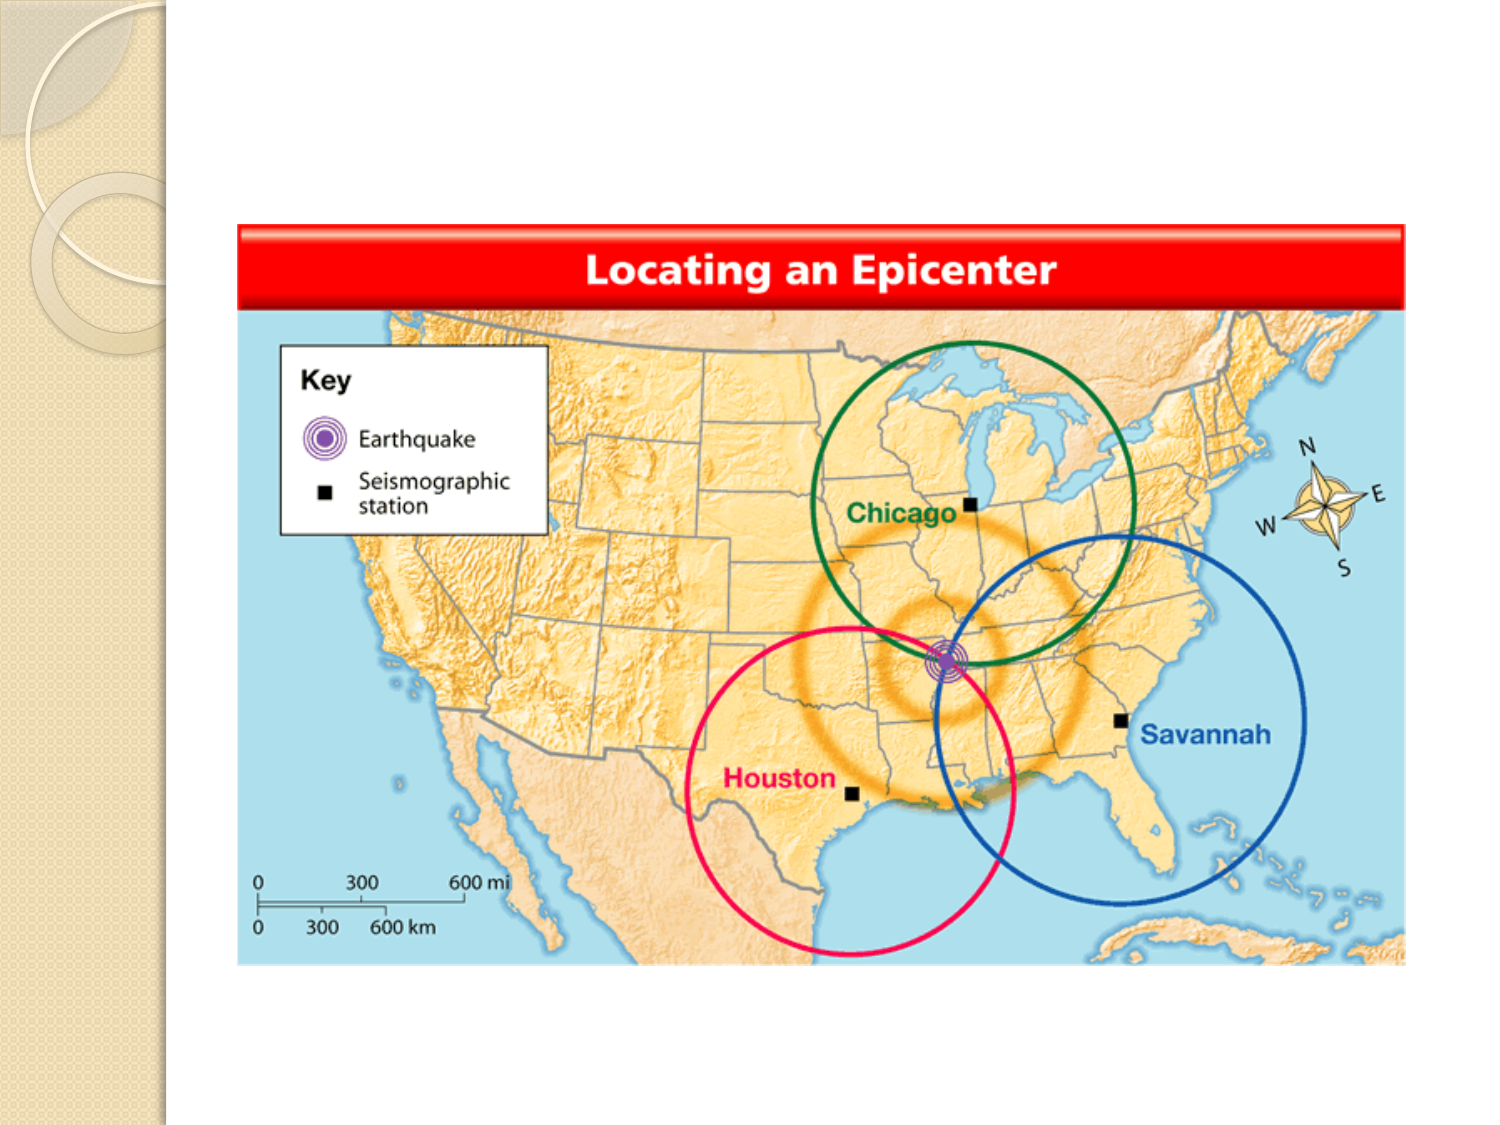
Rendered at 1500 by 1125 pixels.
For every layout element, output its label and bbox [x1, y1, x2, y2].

picture [237, 224, 1406, 966]
